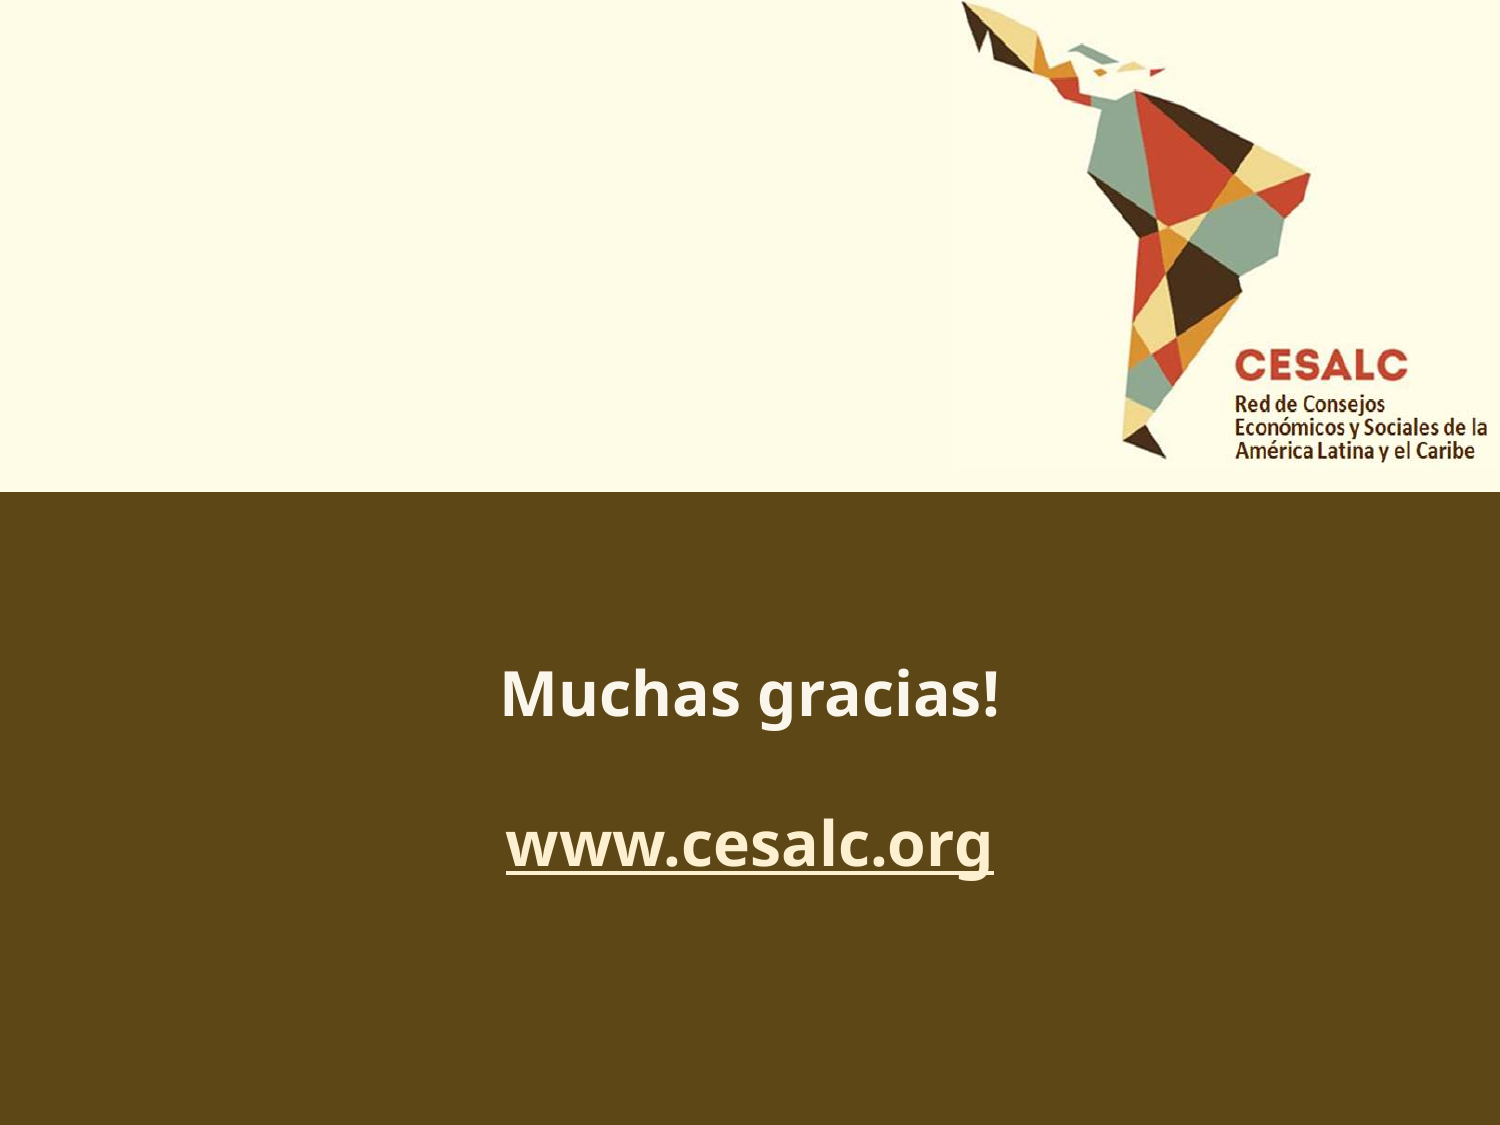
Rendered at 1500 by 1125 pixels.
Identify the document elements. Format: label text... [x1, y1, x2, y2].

picture [952, 0, 1500, 469]
title Muchas gracias! www.cesalc.org [0, 492, 1500, 1125]
